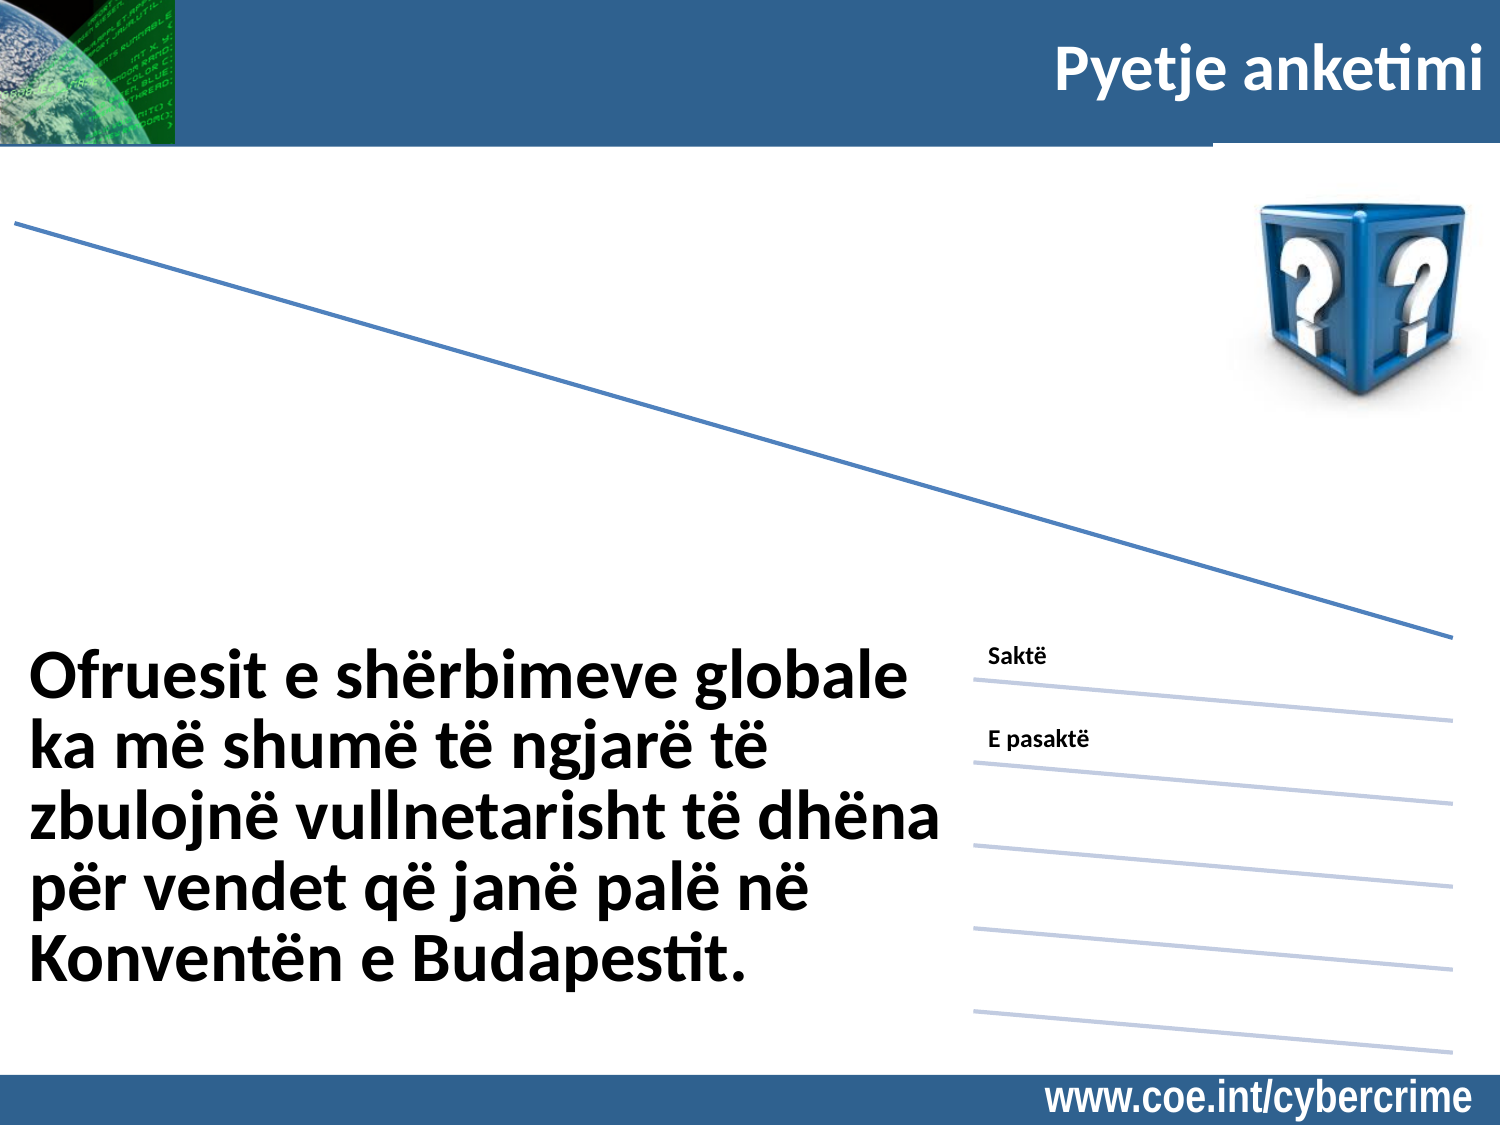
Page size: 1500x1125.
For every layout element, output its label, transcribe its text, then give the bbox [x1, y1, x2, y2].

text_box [14, 222, 1454, 1053]
text_box [0, 1073, 1030, 1125]
text_box Pyetje anketimi [177, 0, 1500, 149]
picture [1212, 142, 1500, 434]
text_box www.coe.int/cybercrime [1030, 1059, 1500, 1125]
picture [0, 0, 175, 144]
